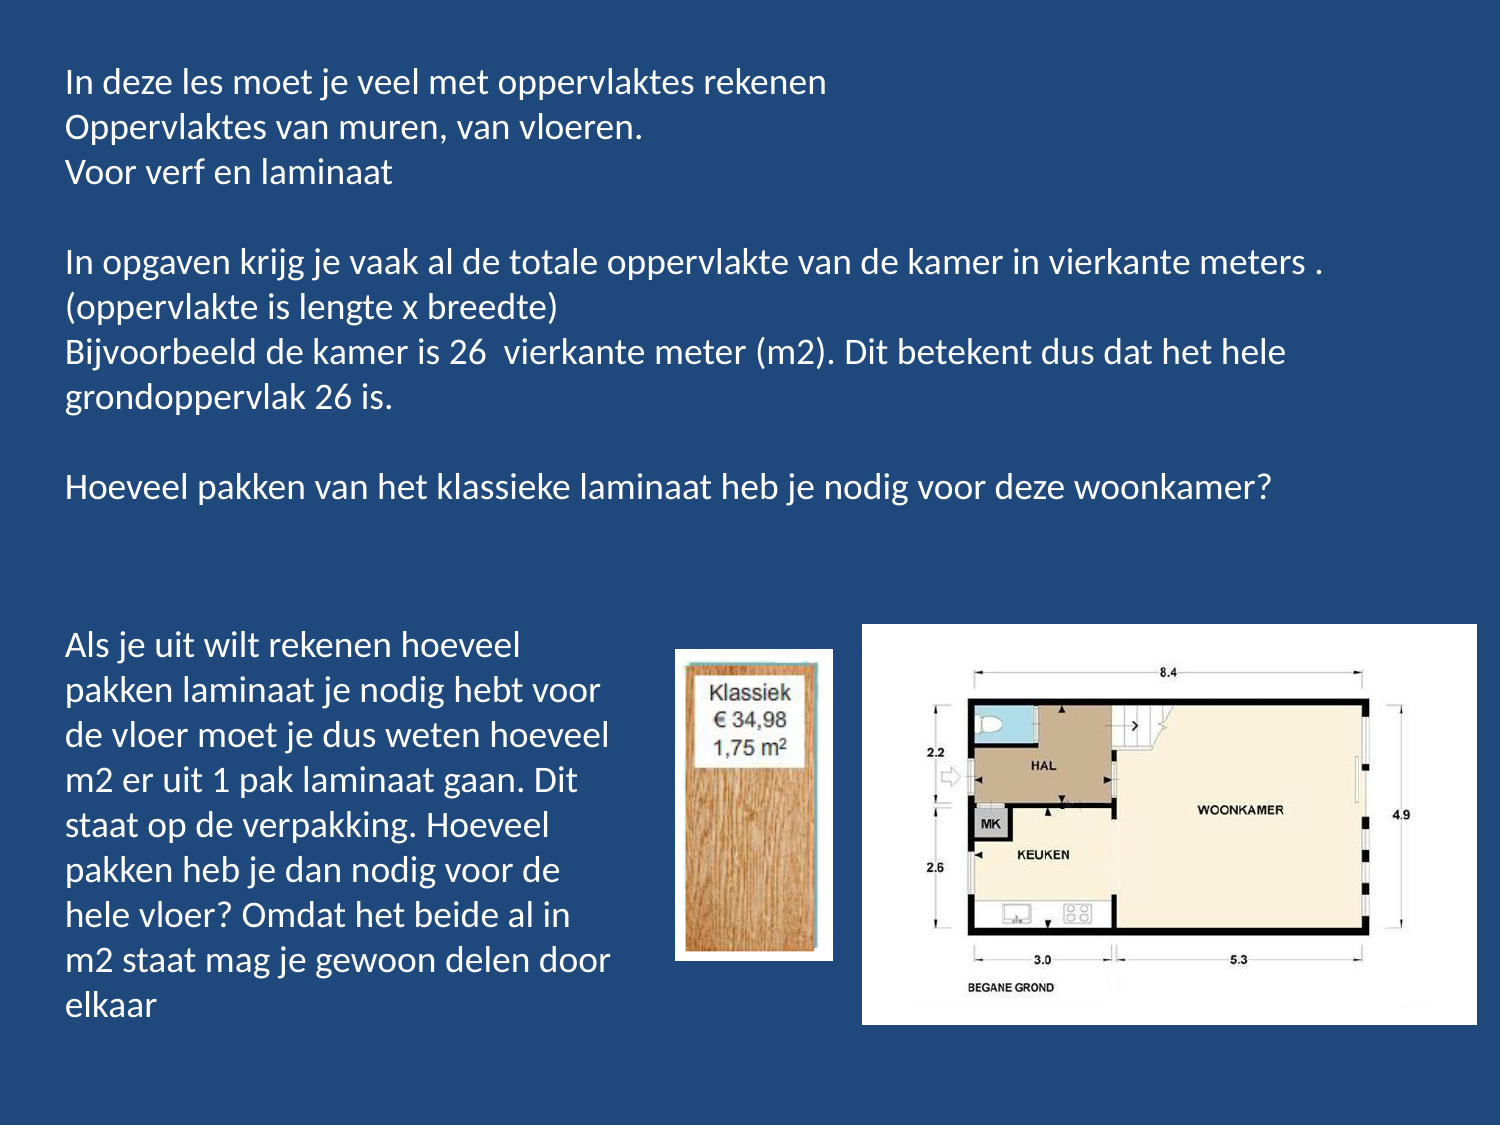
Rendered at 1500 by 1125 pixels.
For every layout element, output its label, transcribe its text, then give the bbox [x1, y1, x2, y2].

text_box Als je uit wilt rekenen hoeveel pakken laminaat je nodig hebt voor de vloer moet je dus weten hoeveel m2 er uit 1 pak laminaat gaan. Dit staat op de verpakking. Hoeveel pakken heb je dan nodig voor de hele vloer? Omdat het beide al in m2 staat mag je gewoon delen door elkaar [50, 612, 641, 1033]
picture [862, 624, 1477, 1026]
picture [674, 649, 833, 962]
text_box In deze les moet je veel met oppervlaktes rekenen Oppervlaktes van muren, van vloeren. Voor verf en laminaat In opgaven krijg je vaak al de totale oppervlakte van de kamer in vierkante meters . (oppervlakte is lengte x breedte) Bijvoorbeeld de kamer is 26 vierkante meter (m2). Dit betekent dus dat het hele grondoppervlak 26 is. Hoeveel pakken van het klassieke laminaat heb je nodig voor deze woonkamer? [49, 49, 1475, 515]
